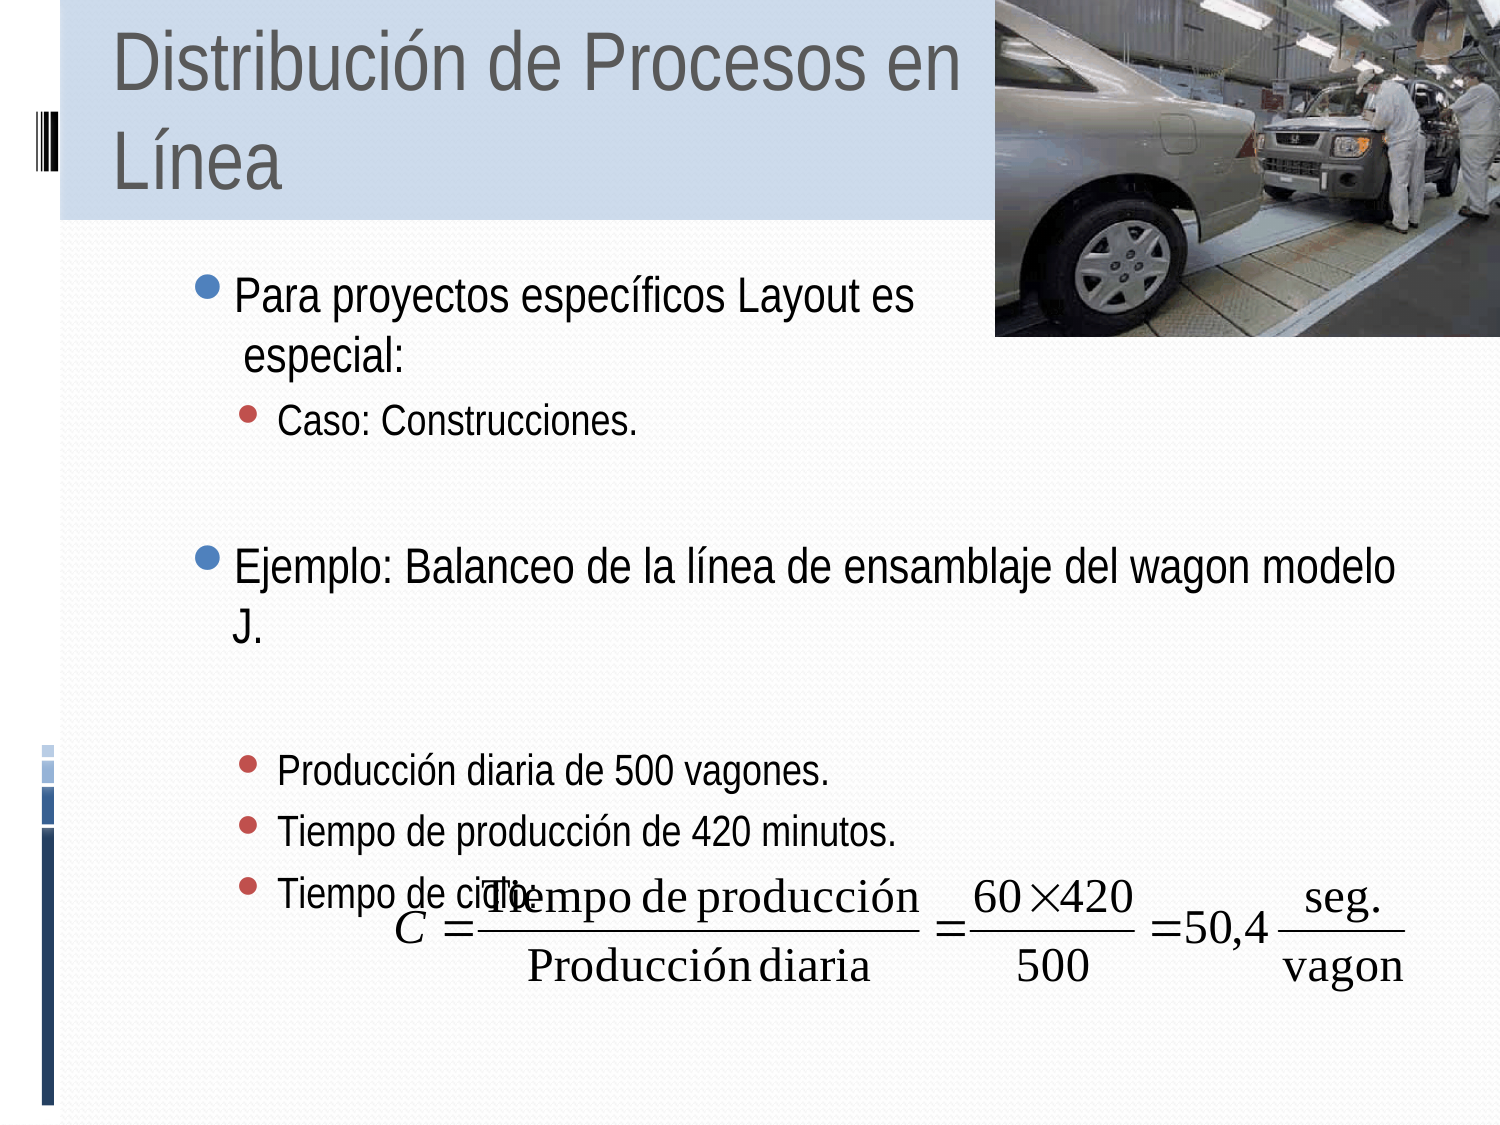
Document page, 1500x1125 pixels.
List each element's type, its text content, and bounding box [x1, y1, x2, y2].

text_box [387, 866, 1413, 1001]
list Para proyectos específicos Layout es especial: Caso: Construcciones. Ejemplo: Balanceo de la línea de ensamblaje del wagon modelo J. Producción diaria de 500 vagones. Tiempo de producción de 420 minutos. Tiempo de ciclo: [111, 255, 1436, 1038]
title Distribución de Procesos en Línea [111, 18, 975, 207]
picture [994, 0, 1500, 337]
